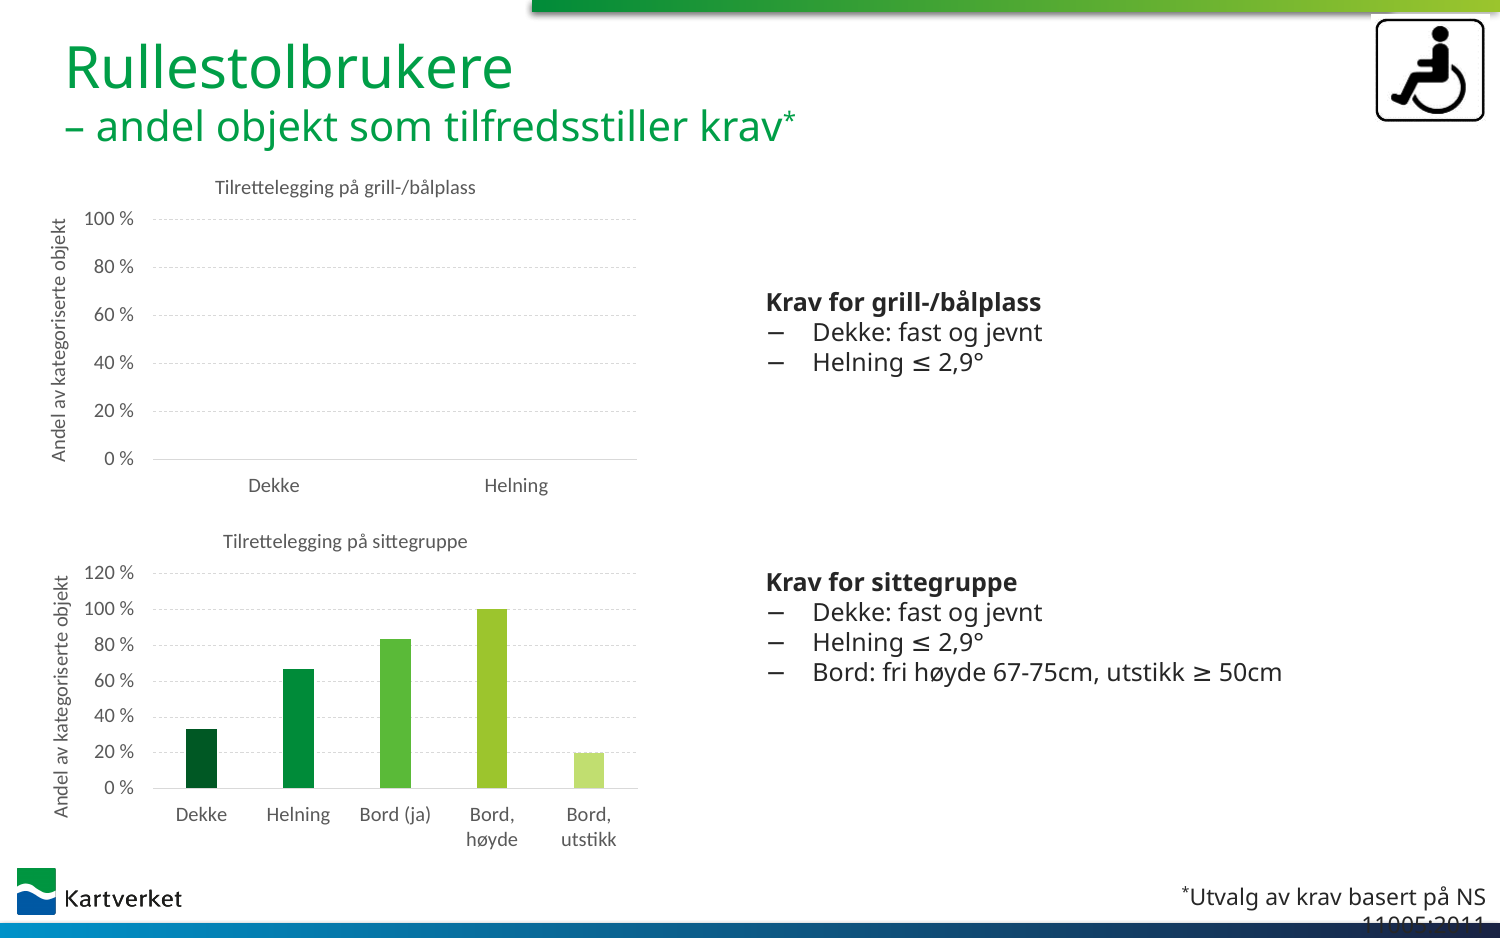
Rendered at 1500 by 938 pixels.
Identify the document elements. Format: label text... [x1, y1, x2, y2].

text_box Krav for grill-/bålplass Dekke: fast og jevnt Helning ≤ 2,9° [750, 279, 1452, 384]
text_box *Utvalg av krav basert på NS 11005:2011 [1068, 873, 1500, 938]
text_box Krav for sittegruppe Dekke: fast og jevnt Helning ≤ 2,9° Bord: fri høyde 67-75cm, utstikk ≥ 50cm [750, 559, 1500, 694]
picture [1371, 13, 1491, 127]
picture [41, 520, 650, 859]
picture [41, 166, 650, 505]
text_box Rullestolbrukere – andel objekt som tilfredsstiller krav* [49, 14, 1431, 158]
